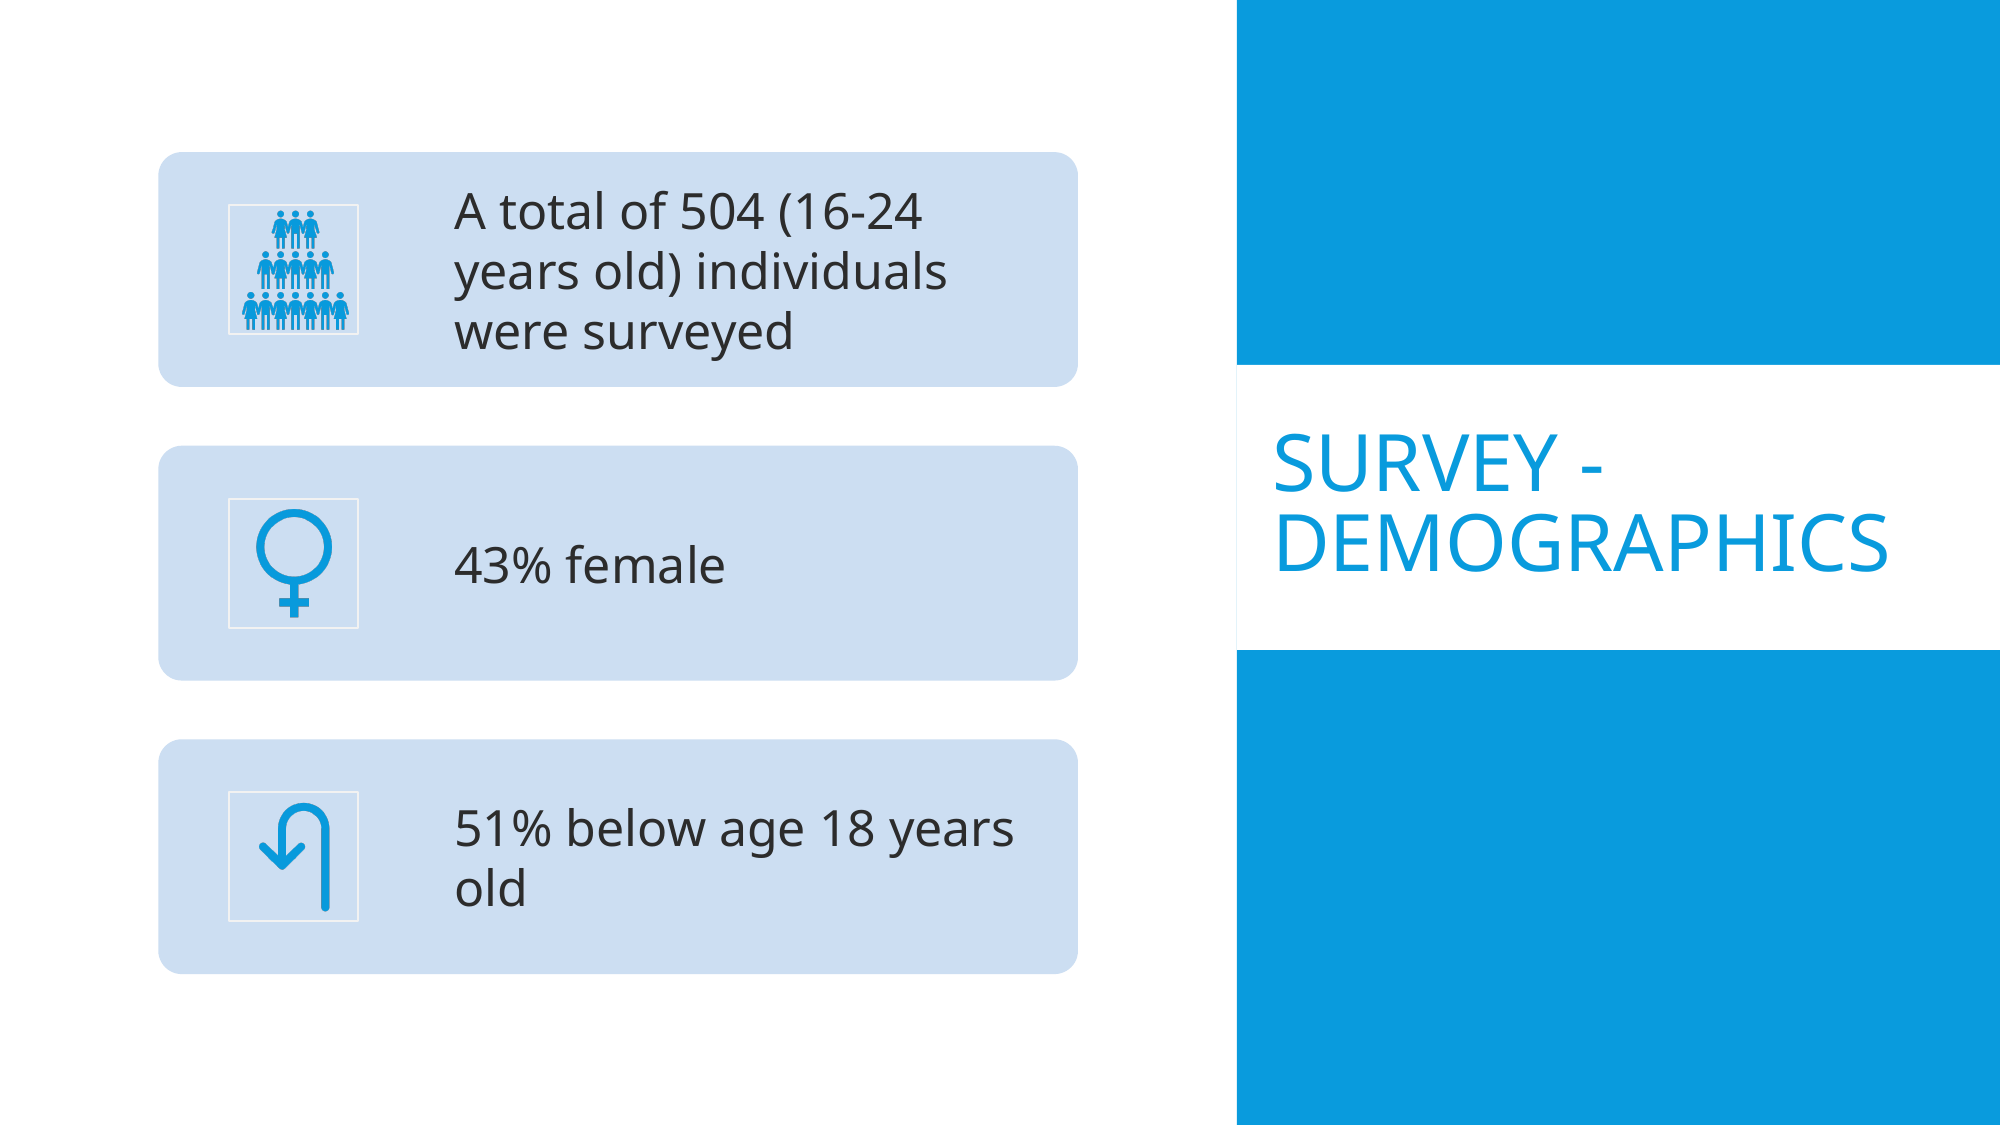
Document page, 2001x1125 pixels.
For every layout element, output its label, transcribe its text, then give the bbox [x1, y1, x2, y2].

title Survey - demographics [1257, 383, 1936, 632]
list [158, 151, 1079, 975]
text_box [1236, 364, 2000, 651]
text_box [1236, 651, 2000, 1125]
text_box [0, 0, 1236, 1125]
text_box [1236, 0, 2000, 364]
